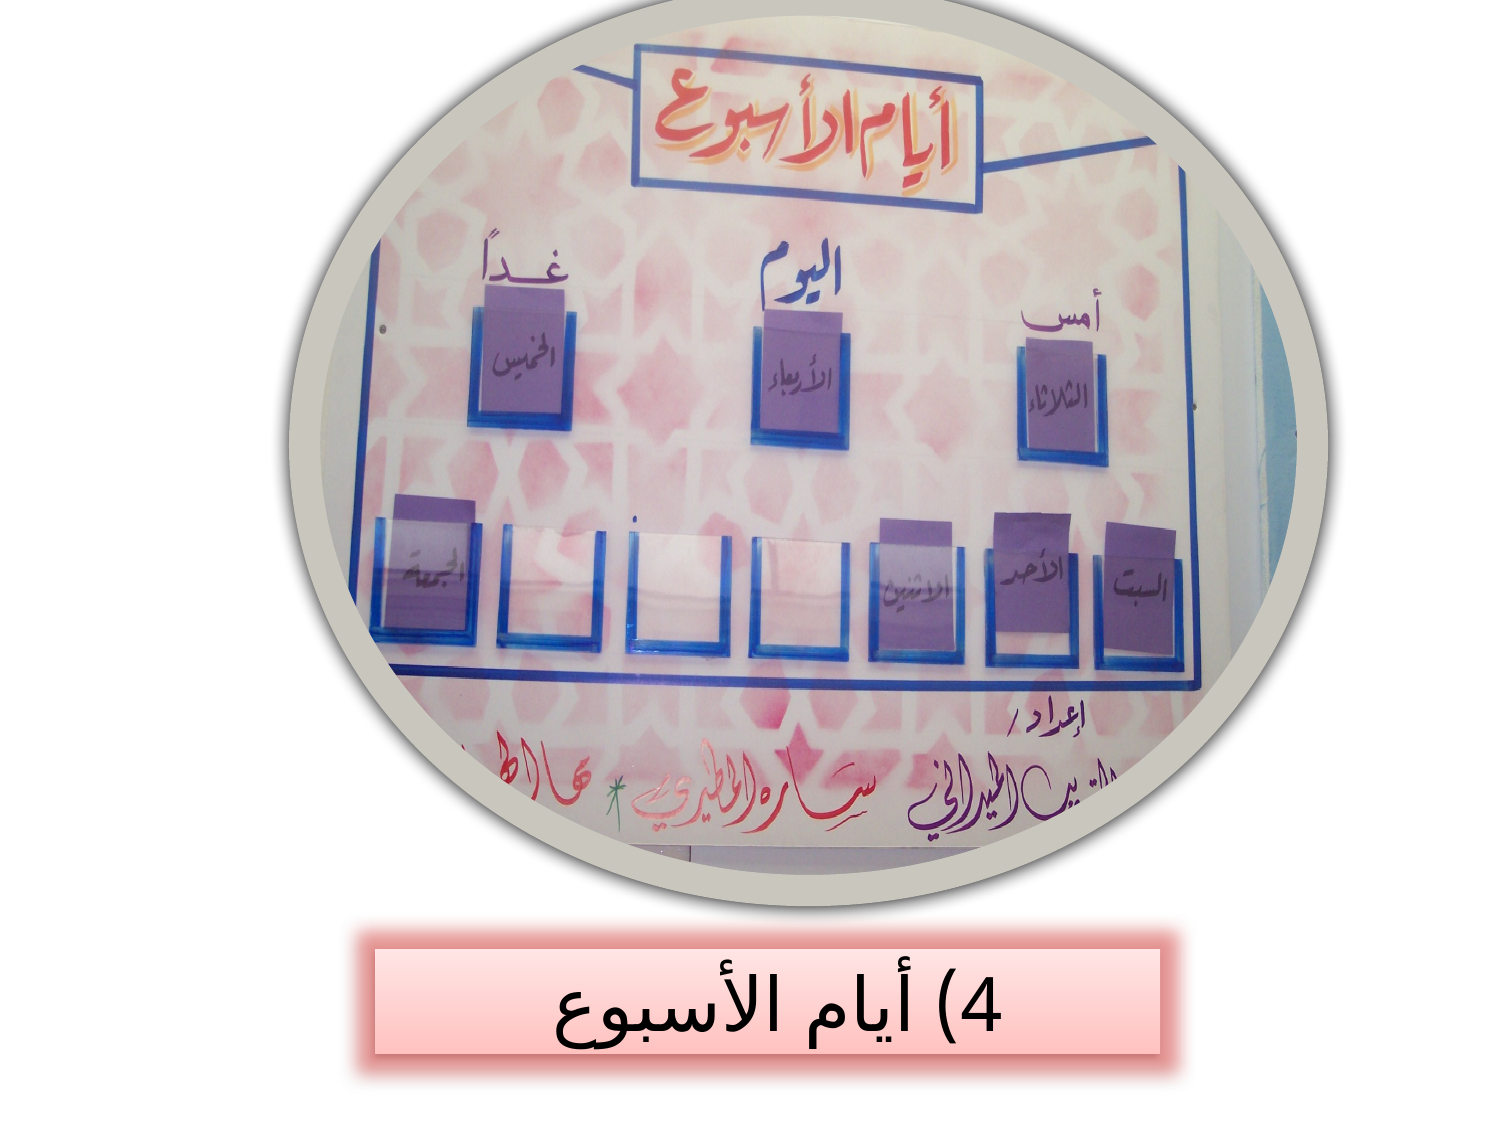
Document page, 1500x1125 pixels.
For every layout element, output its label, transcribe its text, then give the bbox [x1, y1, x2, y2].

picture [304, 0, 1313, 891]
text_box 4) أيام الأسبوع [374, 948, 1161, 1055]
